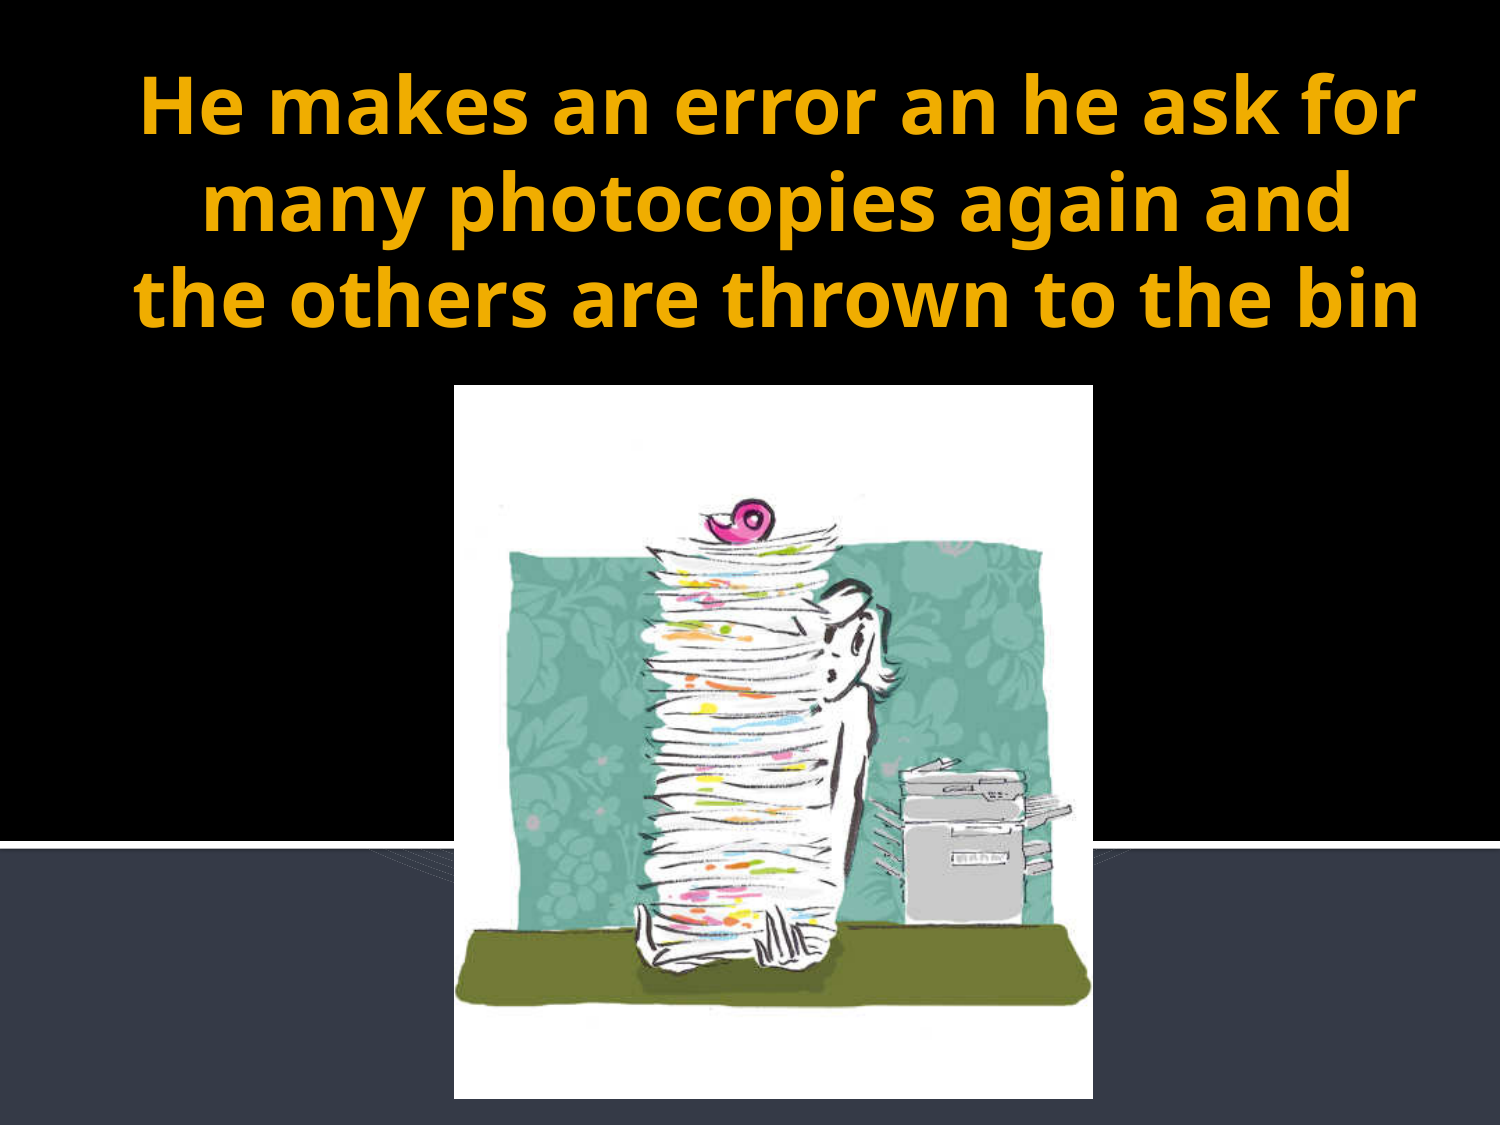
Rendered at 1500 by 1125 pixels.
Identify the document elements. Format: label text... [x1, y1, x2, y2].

title He makes an error an he ask for many photocopies again and the others are thrown to the bin [112, 54, 1438, 374]
picture [454, 385, 1093, 1099]
